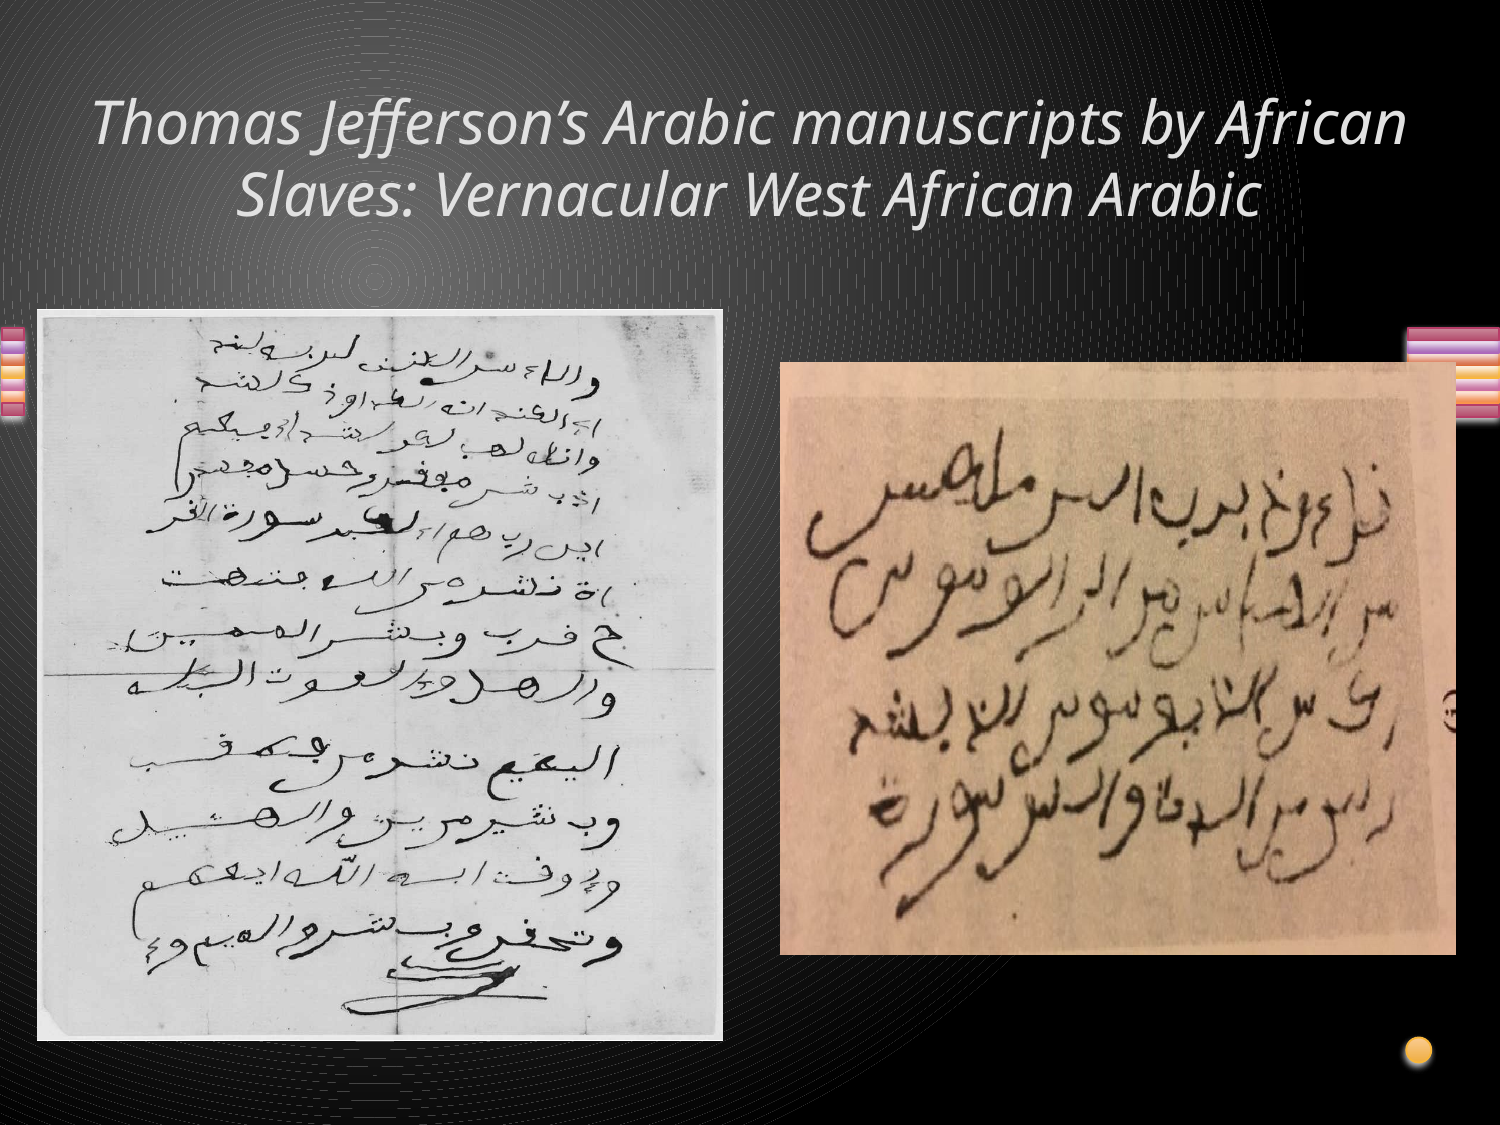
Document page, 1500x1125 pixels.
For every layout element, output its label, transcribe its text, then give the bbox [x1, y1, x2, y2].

title Thomas Jefferson’s Arabic manuscripts by African Slaves: Vernacular West African Arabic [24, 75, 1475, 238]
picture [780, 362, 1457, 955]
picture [37, 308, 723, 1042]
